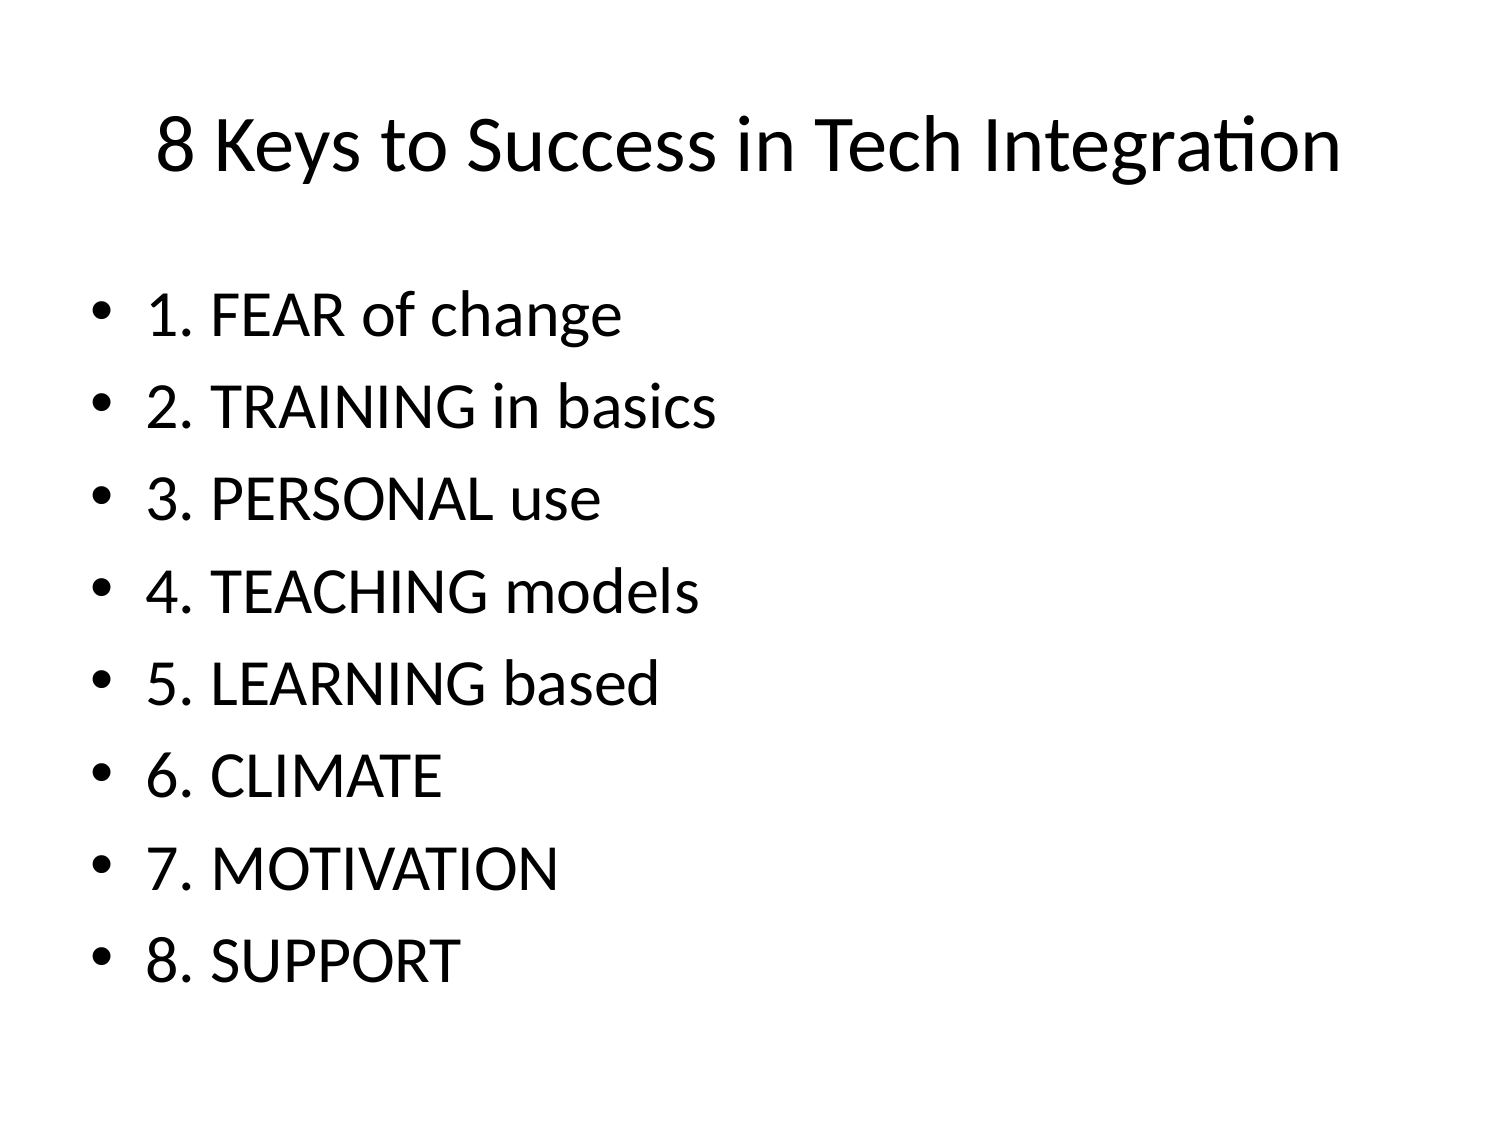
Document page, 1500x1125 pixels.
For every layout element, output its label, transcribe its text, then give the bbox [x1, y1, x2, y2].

title 8 Keys to Success in Tech Integration [75, 45, 1425, 233]
list 1. FEAR of change 2. TRAINING in basics 3. PERSONAL use 4. TEACHING models 5. LEARNING based 6. CLIMATE 7. MOTIVATION 8. SUPPORT [75, 262, 1425, 1005]
